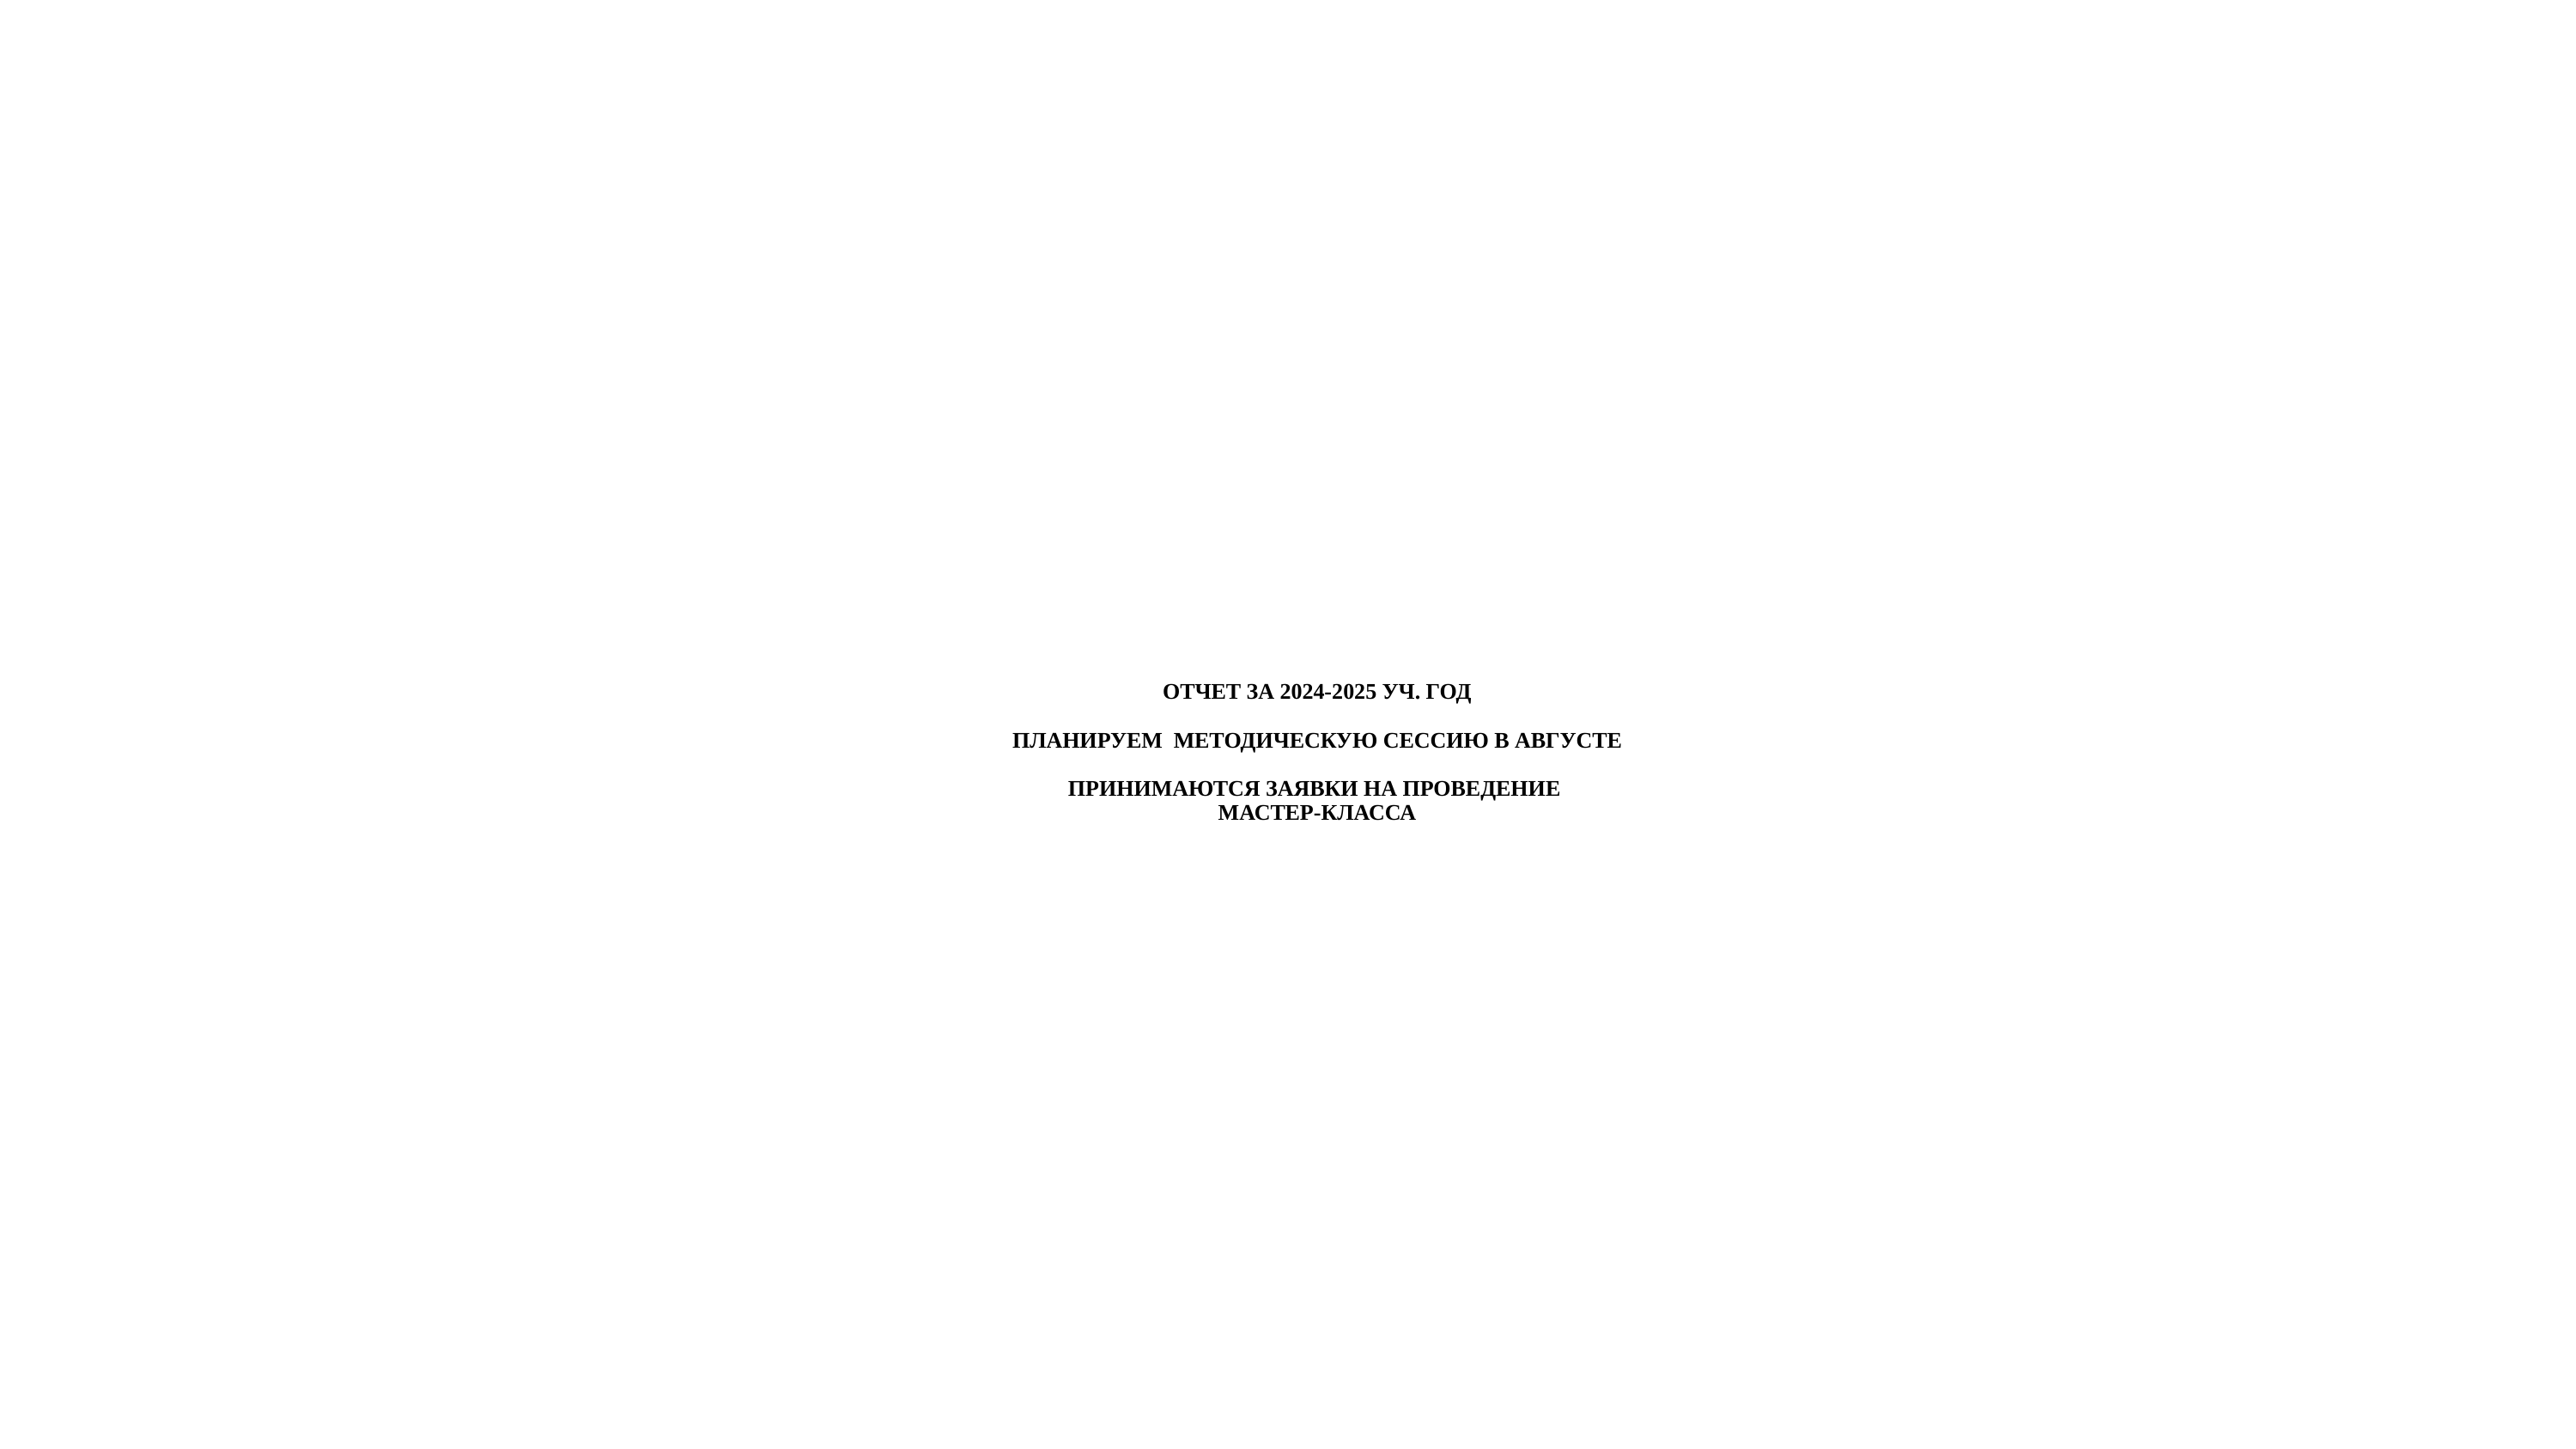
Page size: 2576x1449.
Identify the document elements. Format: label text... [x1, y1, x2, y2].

title Отчет за 2024-2025 уч. год Планируем методическую сессию в августе принимаются заявки на проведение мастер-класса [158, 670, 2476, 912]
